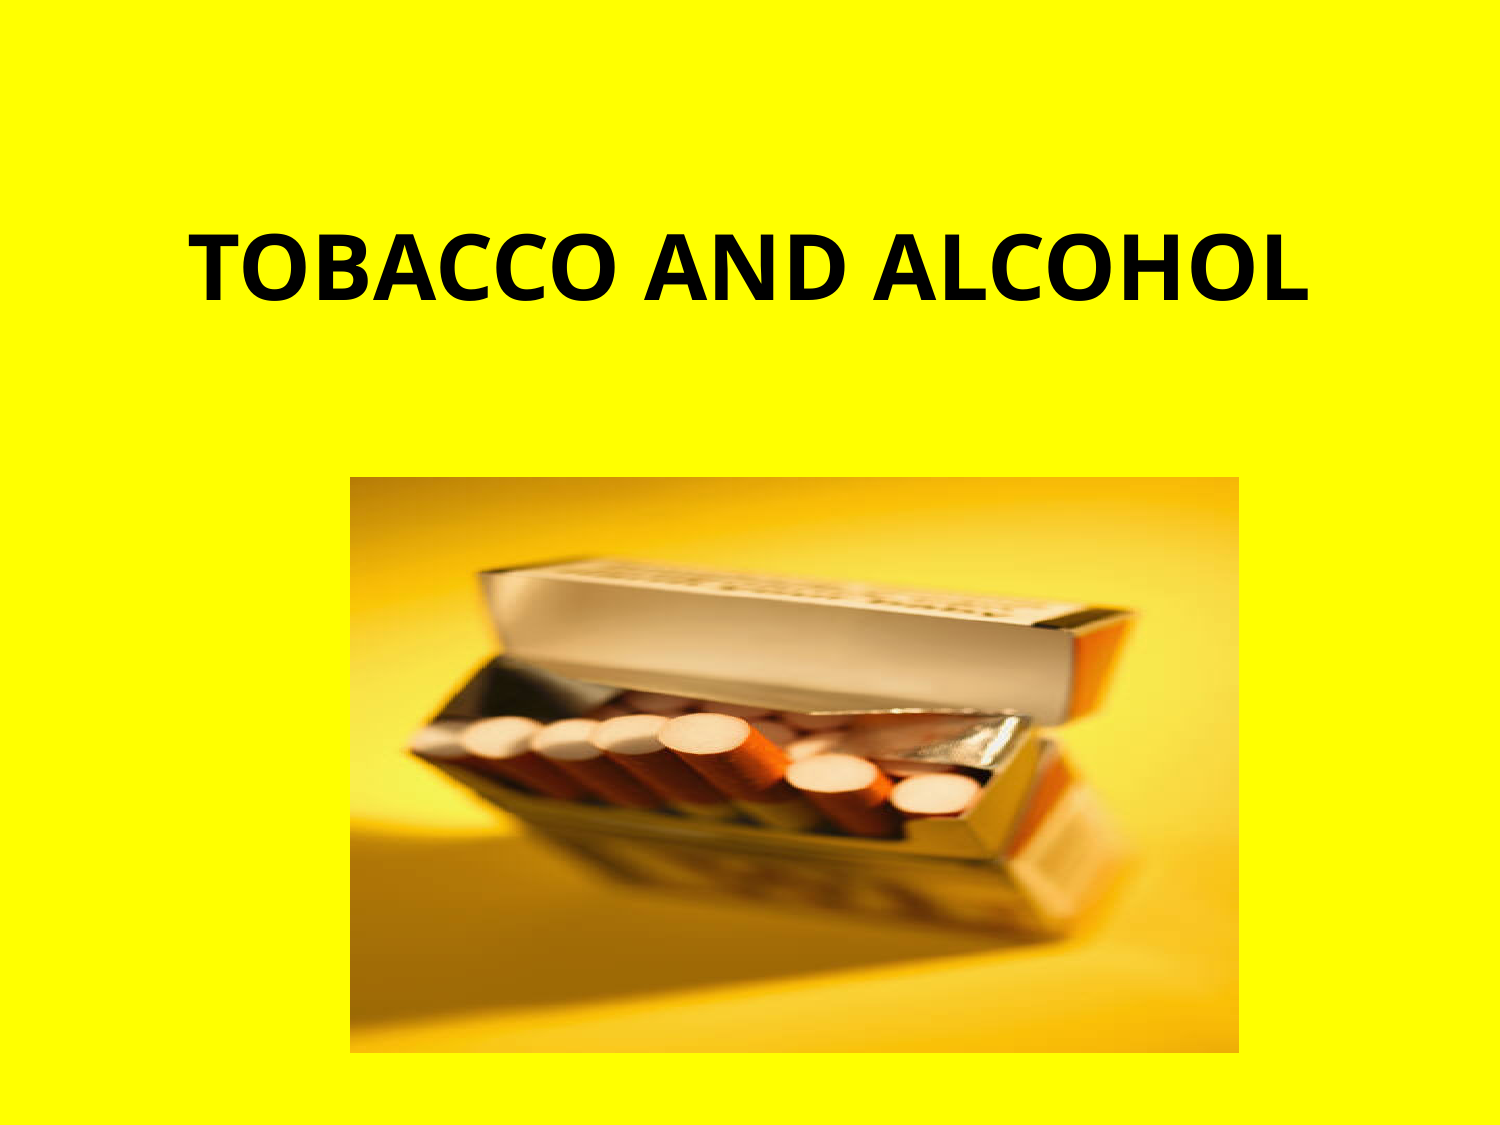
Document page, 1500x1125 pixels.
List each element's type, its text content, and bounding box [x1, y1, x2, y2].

title TOBACCO AND ALCOHOL [112, 62, 1388, 466]
picture [349, 477, 1239, 1053]
